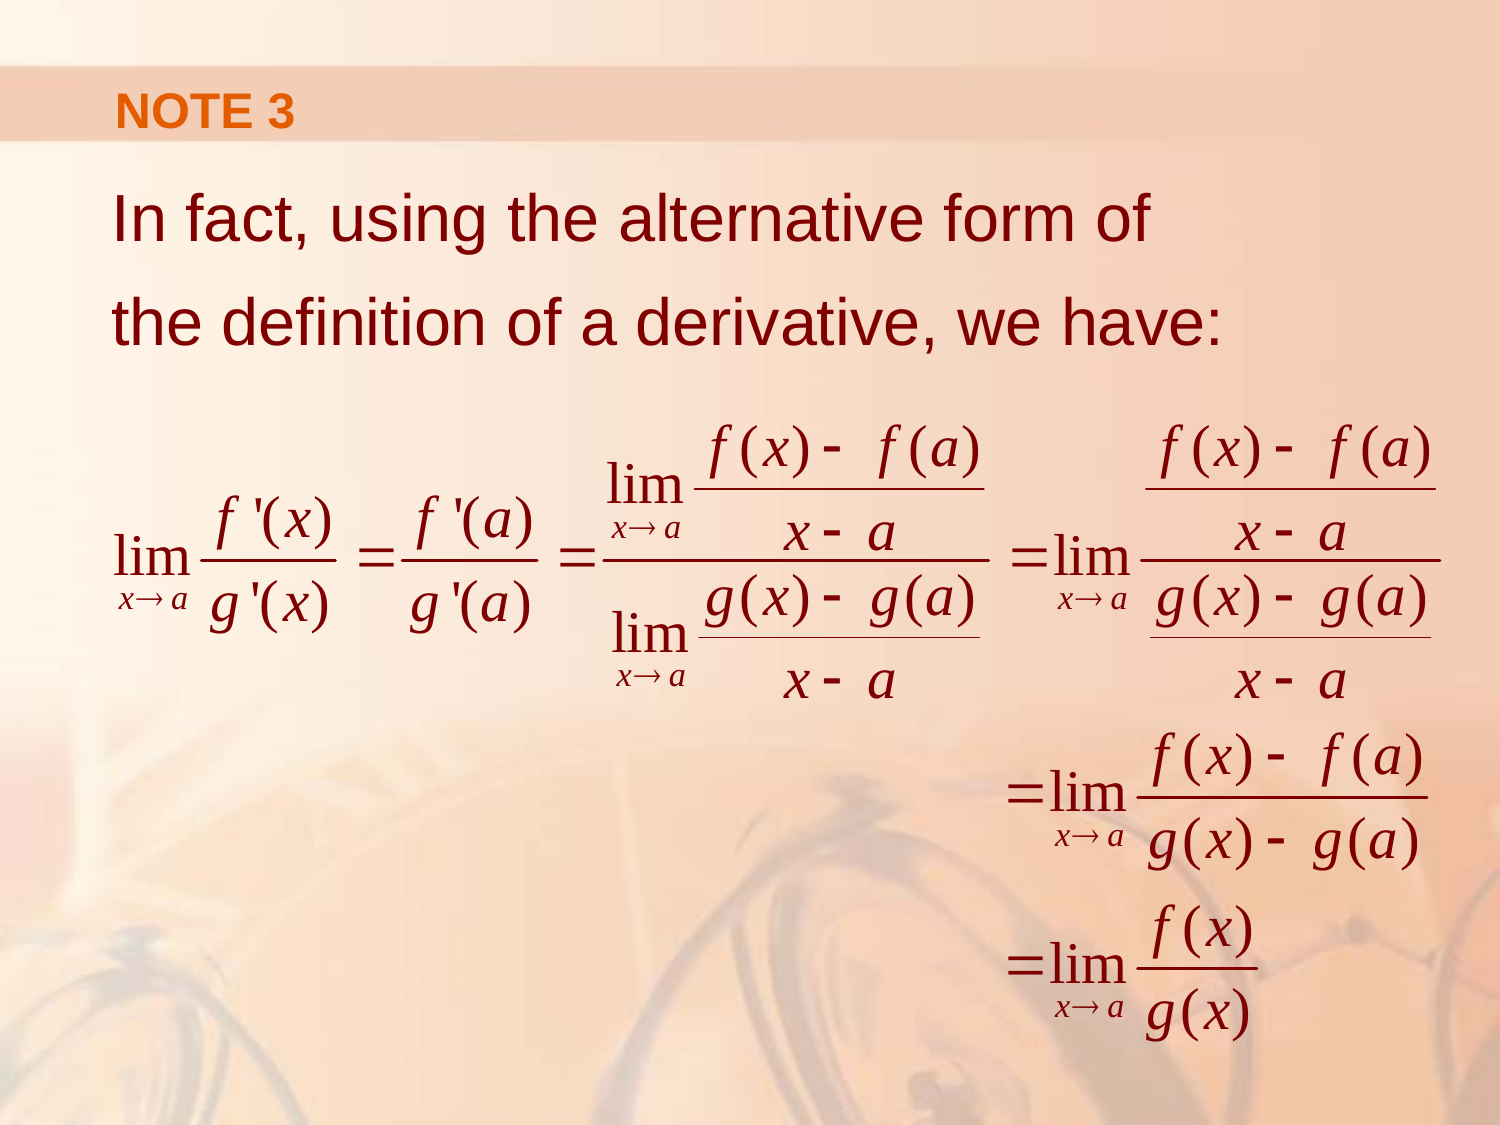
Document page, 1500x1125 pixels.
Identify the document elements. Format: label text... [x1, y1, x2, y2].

list In fact, using the alternative form of the definition of a derivative, we have: [95, 142, 1500, 1107]
title NOTE 3 [99, 60, 976, 142]
picture [0, 0, 1500, 1125]
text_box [105, 406, 1453, 1055]
